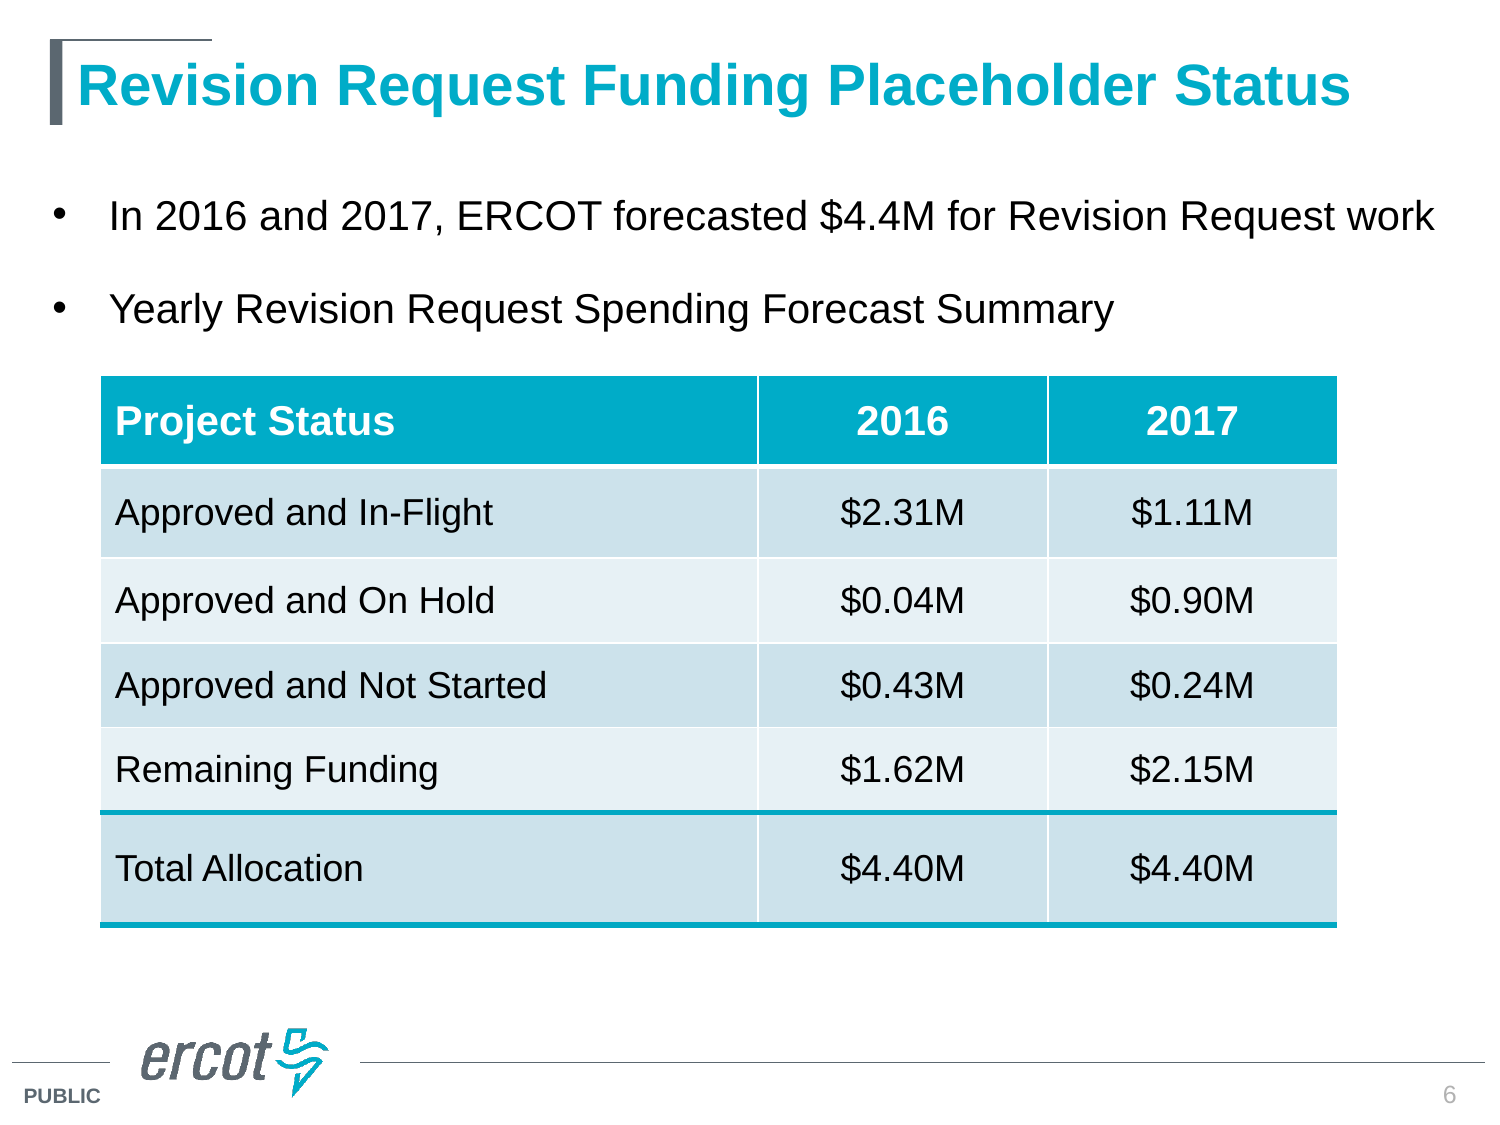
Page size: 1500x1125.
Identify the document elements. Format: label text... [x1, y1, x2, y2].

table_cell $2.31M [759, 469, 1047, 557]
table_cell $0.43M [759, 644, 1047, 727]
table_cell $0.04M [759, 559, 1047, 642]
table_cell $4.40M [759, 821, 1047, 922]
table_cell Approved and On Hold [101, 559, 757, 642]
table_header 2016 [759, 376, 1047, 464]
table_cell Approved and In-Flight [101, 469, 757, 557]
table_cell Remaining Funding [101, 728, 757, 810]
title Revision Request Funding Placeholder Status [62, 39, 1450, 125]
table_cell Total Allocation [101, 820, 757, 922]
table_header Project Status [101, 376, 757, 464]
table_cell $1.62M [759, 728, 1047, 810]
table_cell $0.90M [1049, 559, 1337, 642]
table_cell $0.24M [1049, 644, 1337, 727]
list In 2016 and 2017, ERCOT forecasted $4.4M for Revision Request work Yearly Revision Request Spending Forecast Summary [37, 181, 1463, 350]
table_header 2017 [1049, 376, 1337, 464]
slide_number 6 [1412, 1076, 1488, 1112]
table_cell $1.11M [1049, 469, 1337, 557]
table_cell Approved and Not Started [101, 644, 757, 727]
table_cell $2.15M [1049, 728, 1337, 810]
picture [137, 1024, 332, 1100]
table_cell $4.40M [1049, 818, 1337, 922]
